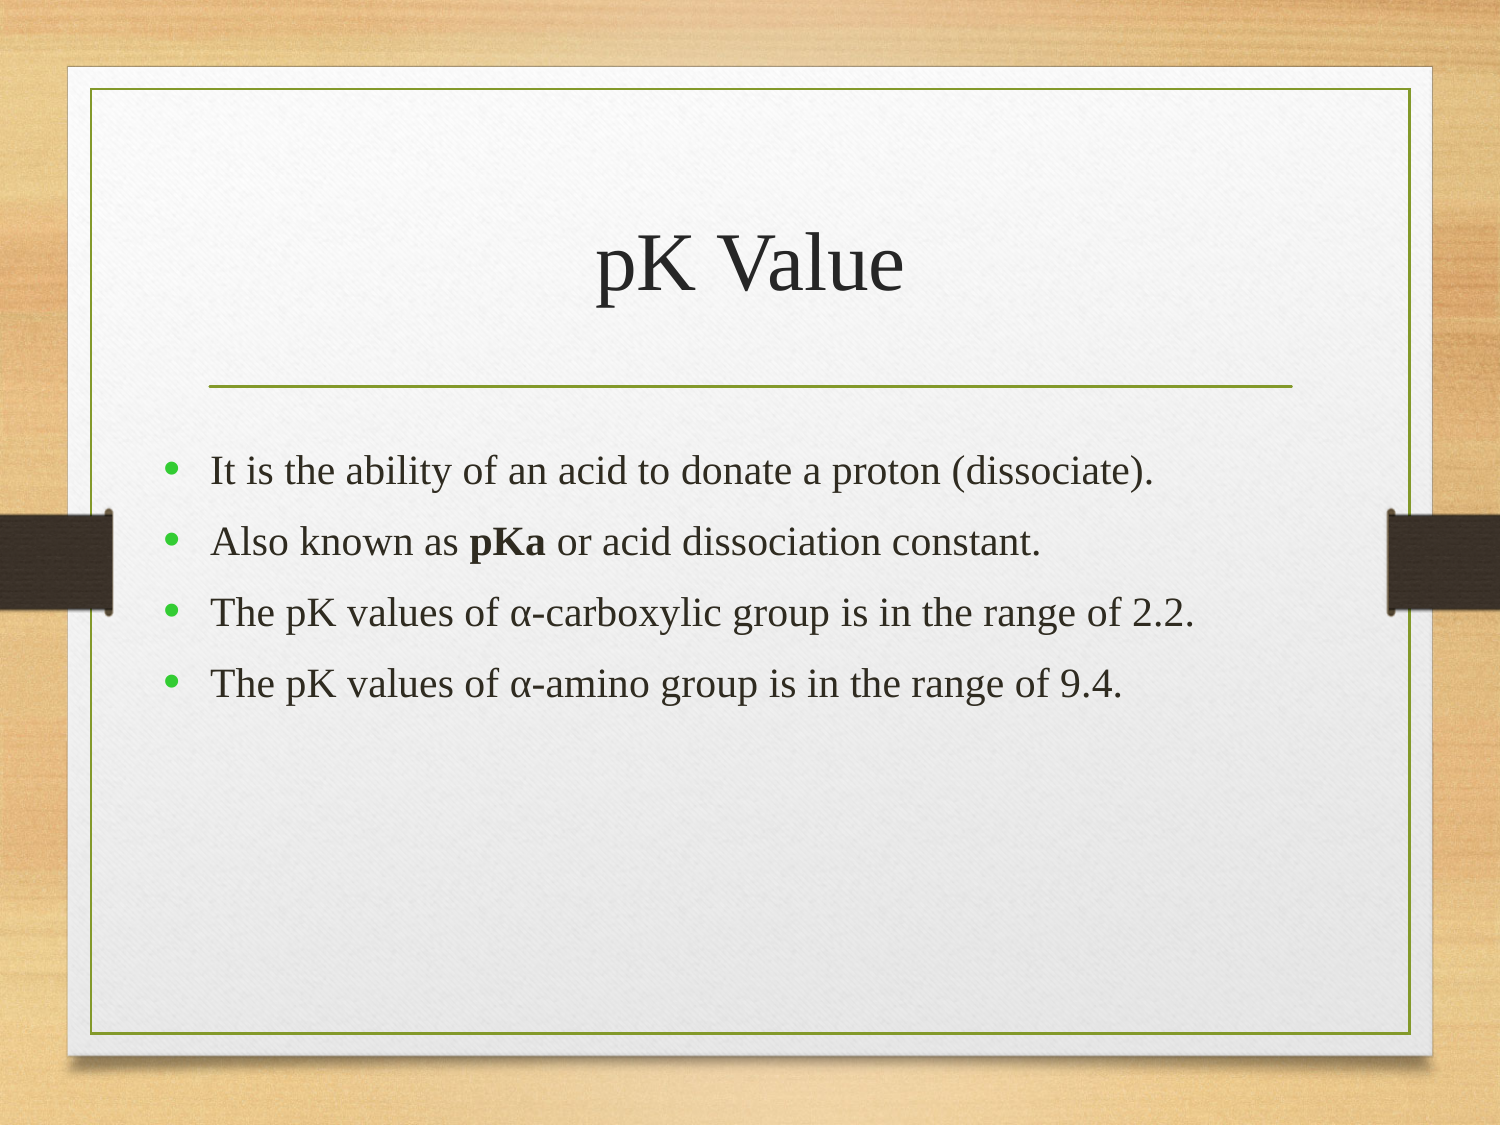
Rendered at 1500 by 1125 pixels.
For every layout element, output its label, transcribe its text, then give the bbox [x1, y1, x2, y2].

picture [0, 0, 1500, 1125]
list It is the ability of an acid to donate a proton (dissociate). Also known as pKa or acid dissociation constant. The pK values of α-carboxylic group is in the range of 2.2. The pK values of α-amino group is in the range of 9.4. [148, 435, 1352, 860]
title pK Value [193, 150, 1309, 365]
